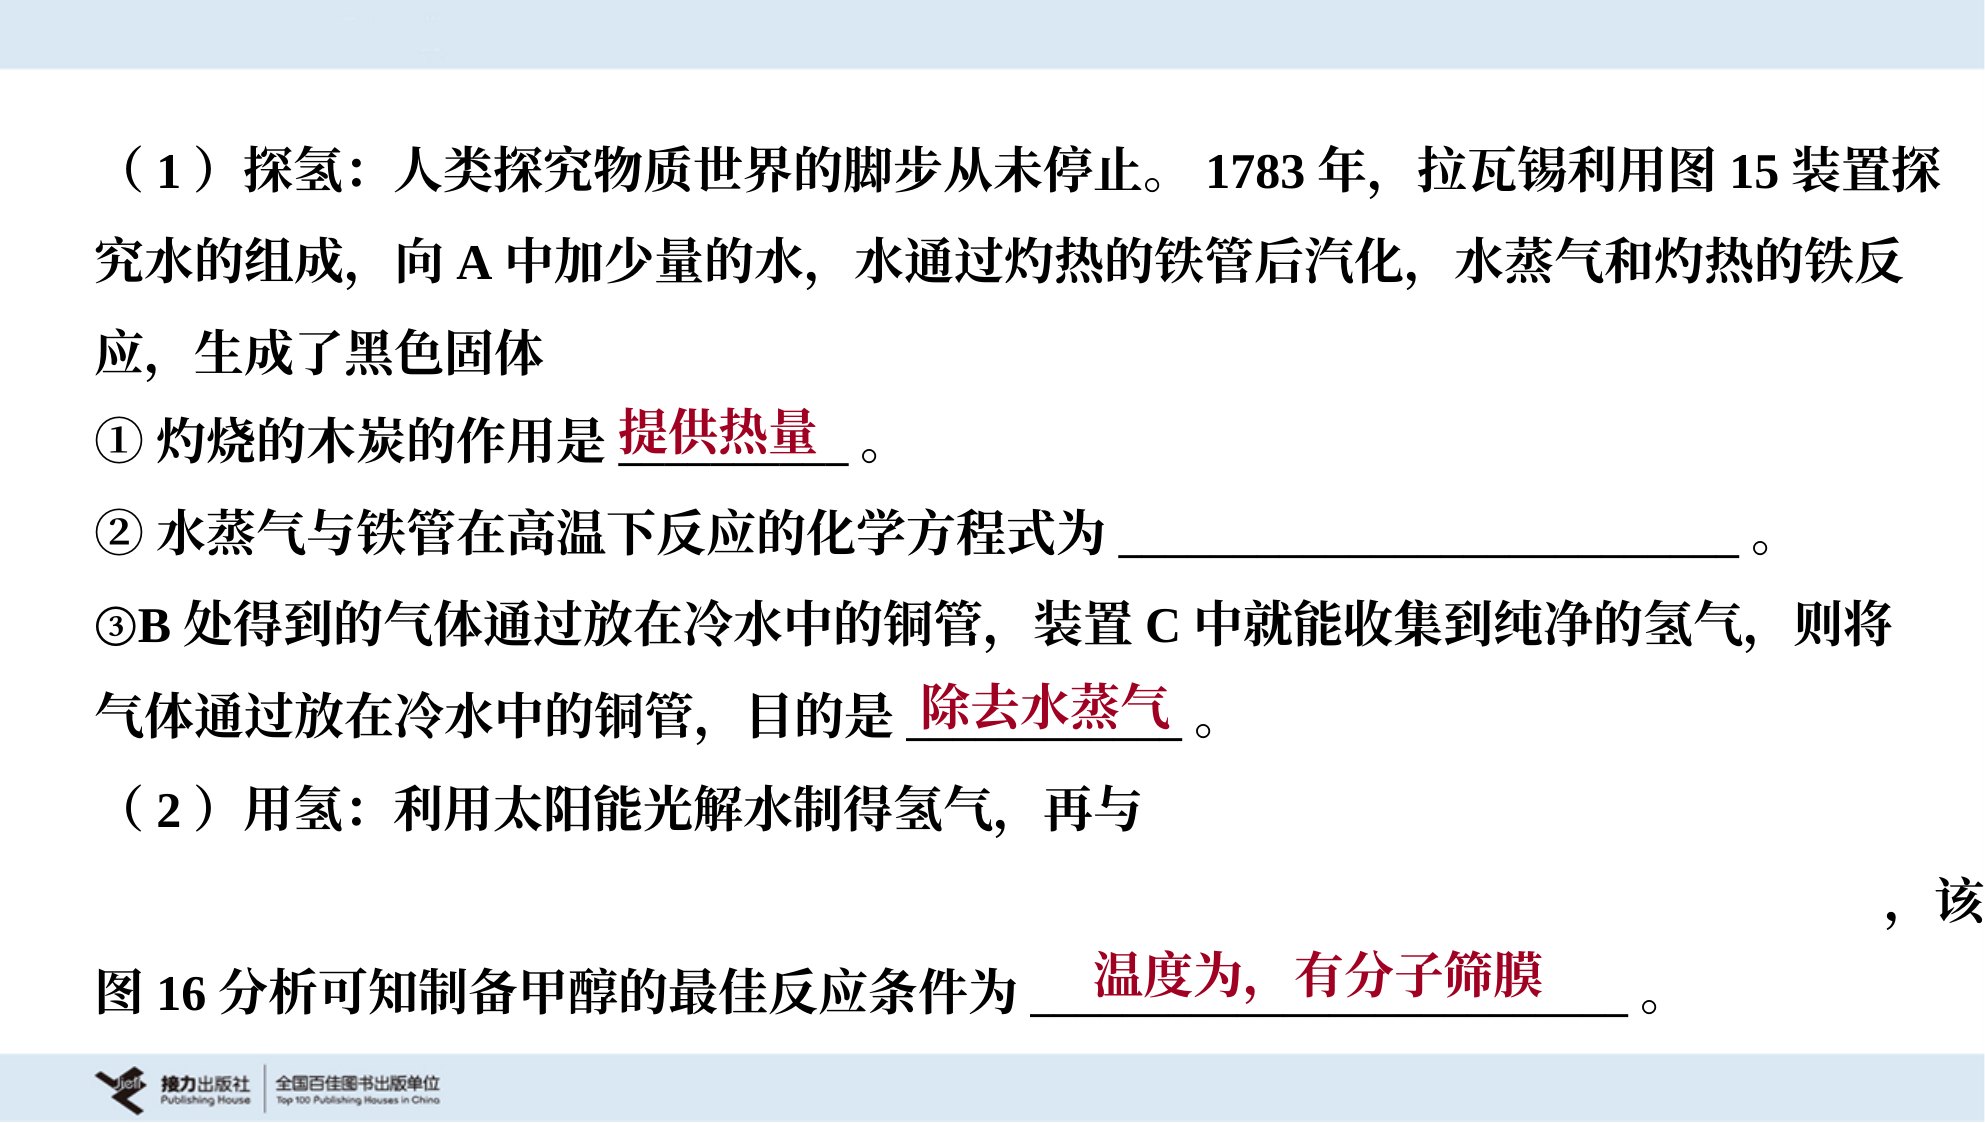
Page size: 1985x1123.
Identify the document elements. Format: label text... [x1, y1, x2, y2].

text_box 除去水蒸气 [901, 648, 1189, 736]
picture [0, 0, 1985, 1122]
text_box 提供热量 [599, 373, 837, 461]
text_box ①灼烧的木炭的作用是__________。 ②水蒸气与铁管在高温下反应的化学方程式为___________________________。 ③B处得到的气体通过放在冷水中的铜管，装置C中就能收集到纯净的氢气，则将 气体通过放在冷水中的铜管，目的是____________。 [94, 377, 1892, 745]
